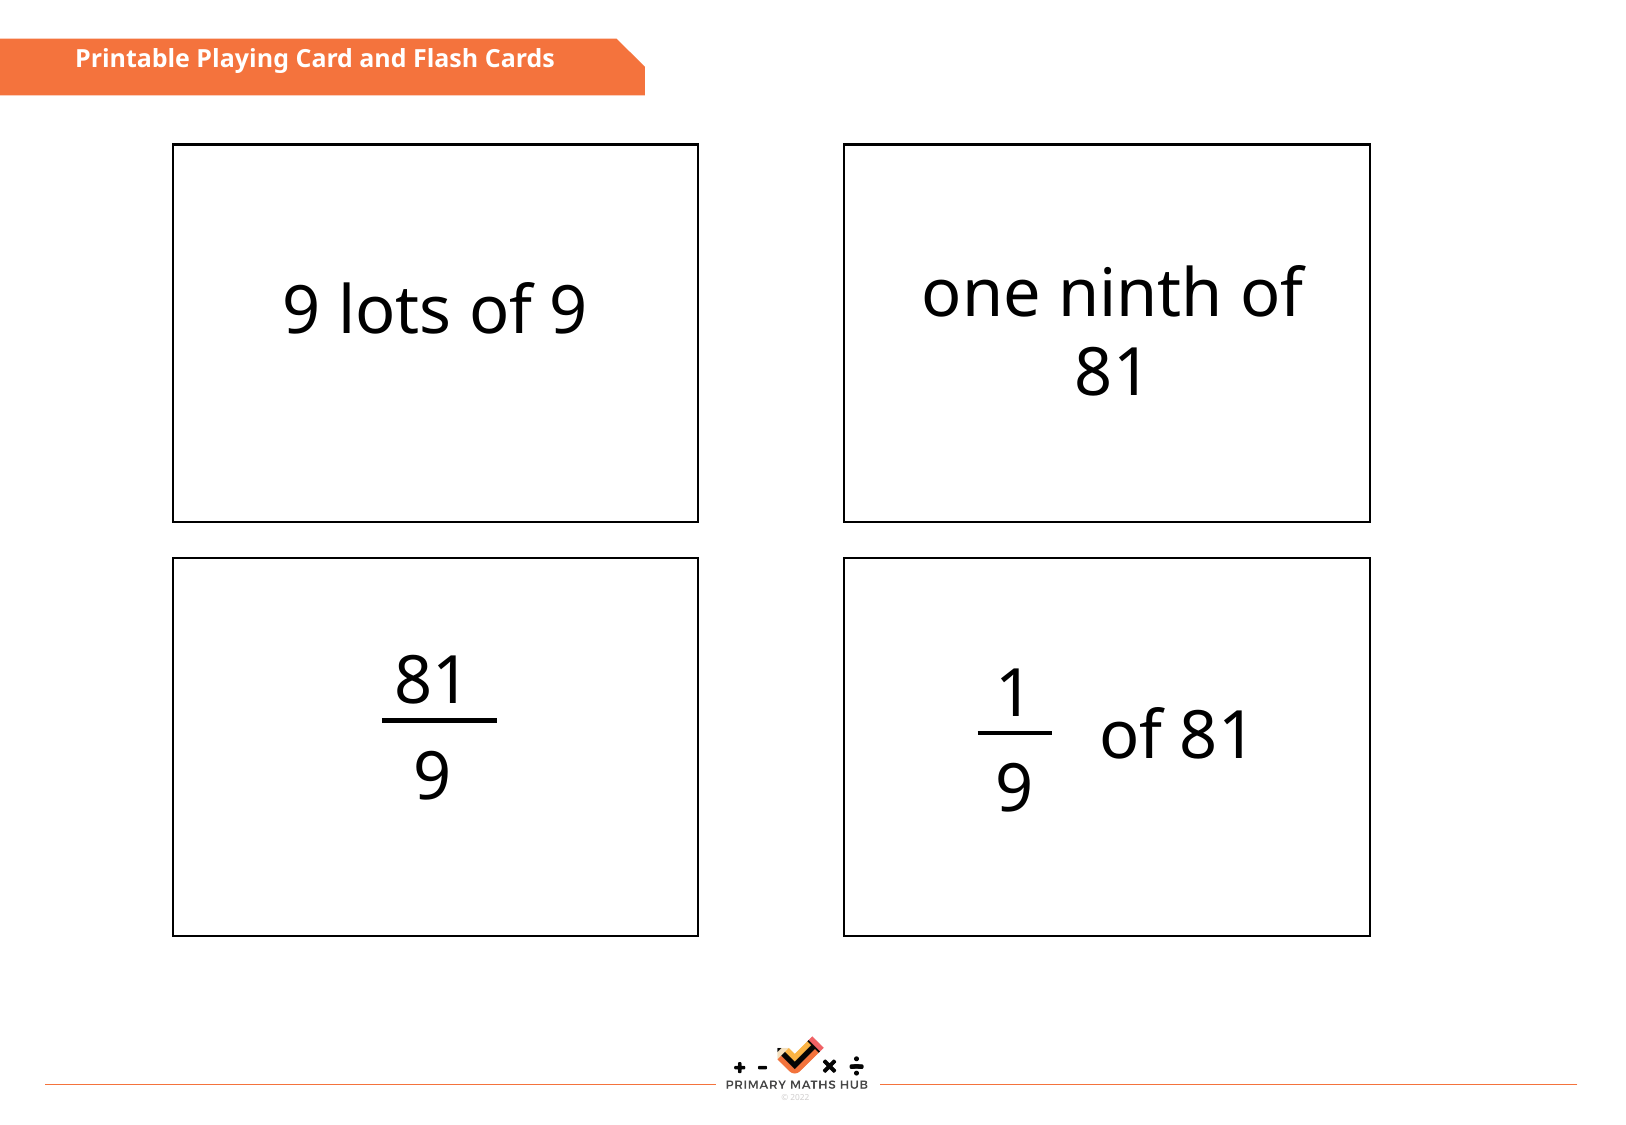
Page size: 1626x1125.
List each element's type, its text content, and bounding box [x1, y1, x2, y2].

text_box [172, 355, 699, 523]
text_box [843, 143, 1371, 523]
text_box one ninth of 81 [879, 241, 1347, 417]
table_cell 9 [978, 735, 1052, 828]
text_box Printable Playing Card and Flash Cards [0, 37, 646, 97]
picture [722, 1034, 872, 1094]
table_header 1 [978, 638, 1052, 731]
table_header 81 [368, 625, 497, 720]
text_box 9 lots of 9 [172, 259, 699, 355]
text_box © 2022 [720, 1084, 870, 1110]
text_box [843, 557, 1371, 937]
text_box [172, 143, 699, 259]
text_box [172, 557, 699, 937]
text_box of 81 [1058, 684, 1298, 780]
table_cell 9 [368, 720, 497, 815]
